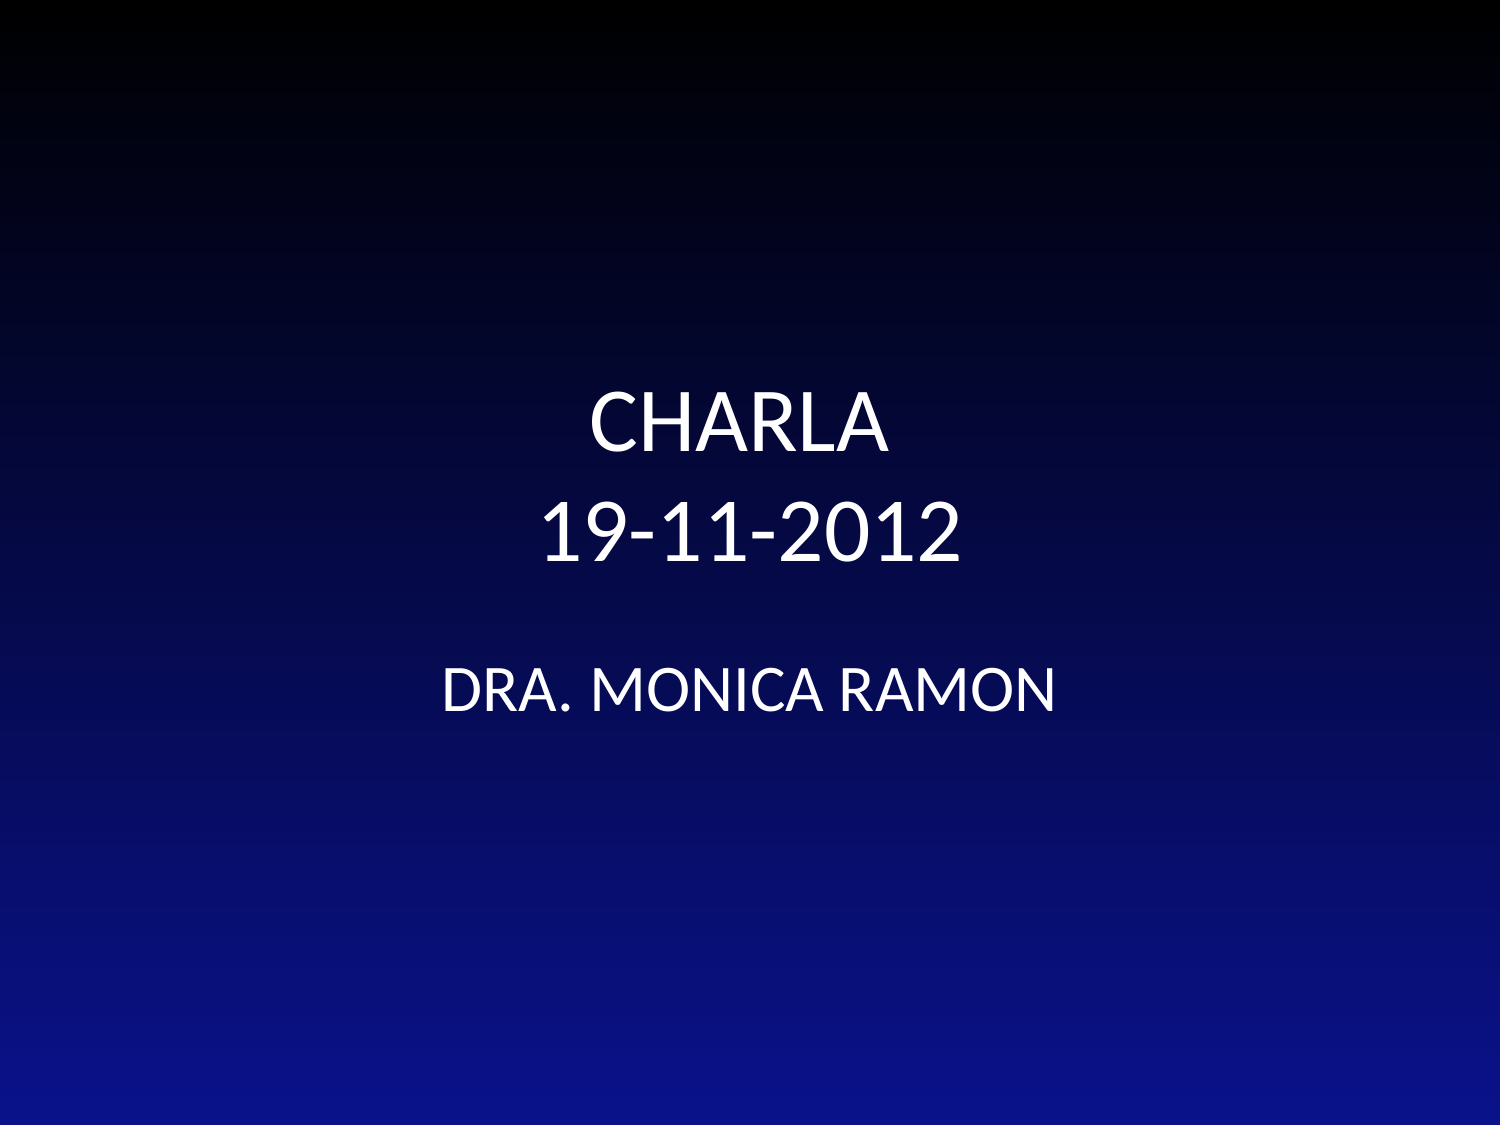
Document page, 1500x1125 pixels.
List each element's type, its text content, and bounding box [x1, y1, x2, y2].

title CHARLA 19-11-2012 [112, 349, 1388, 591]
subtitle DRA. MONICA RAMON [224, 637, 1276, 926]
